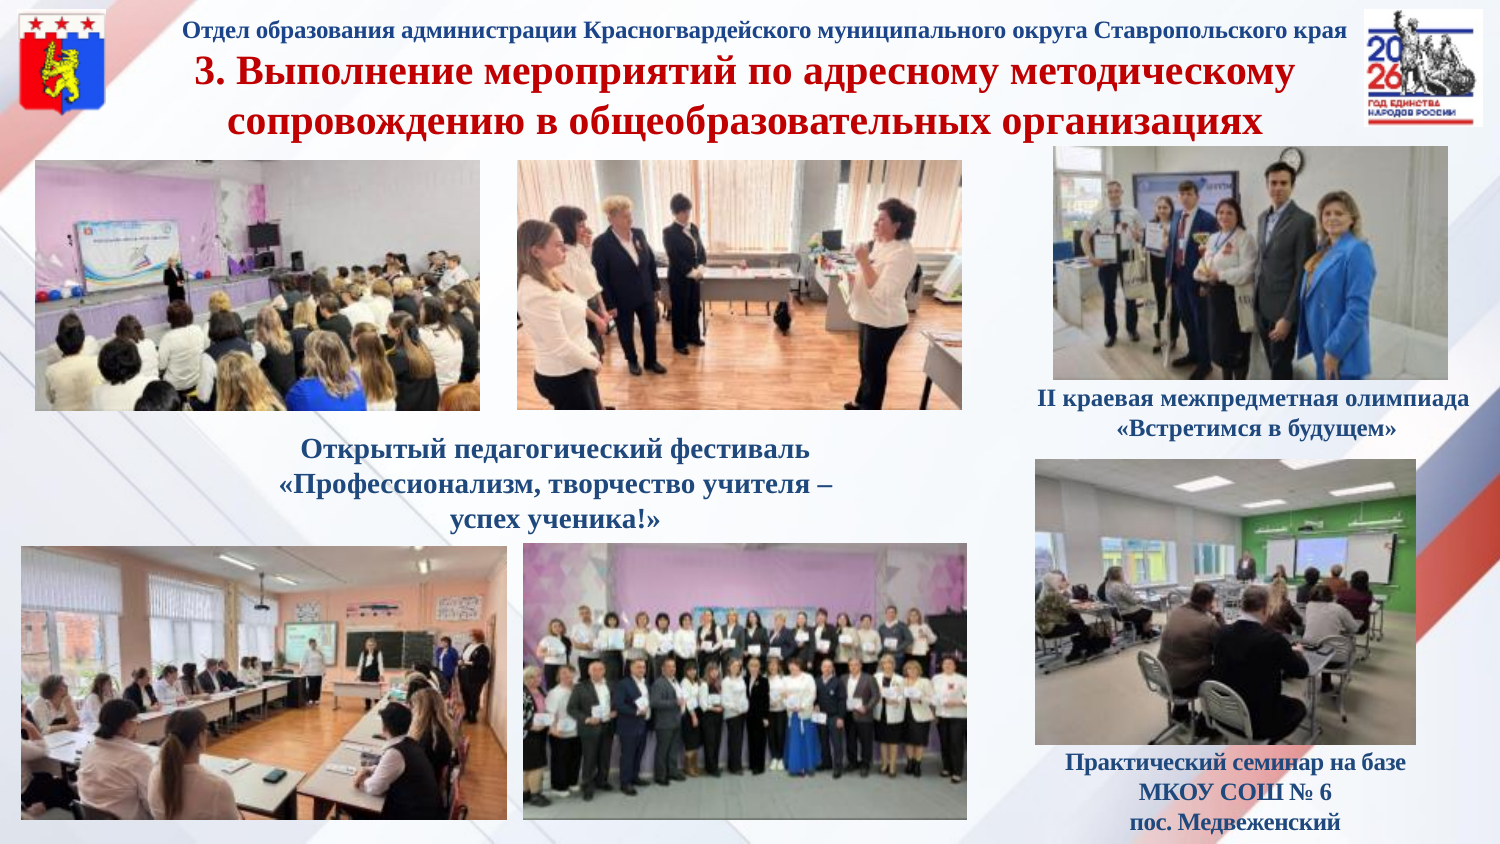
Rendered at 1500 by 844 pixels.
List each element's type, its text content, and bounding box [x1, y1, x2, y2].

picture [0, 0, 1500, 844]
text_box II краевая межпредметная олимпиада «Встретимся в будущем» [1013, 373, 1500, 449]
text_box Отдел образования администрации Красногвардейского муниципального округа Ставропольского края [122, 11, 1363, 35]
text_box 3. Выполнение мероприятий по адресному методическому сопровождению в общеобразовательных организациях [113, 35, 1377, 151]
text_box Практический семинар на базе МКОУ СОШ № 6 пос. Медвеженский [1013, 737, 1458, 843]
text_box Открытый педагогический фестиваль «Профессионализм, творчество учителя – успех ученика!» [242, 421, 869, 542]
